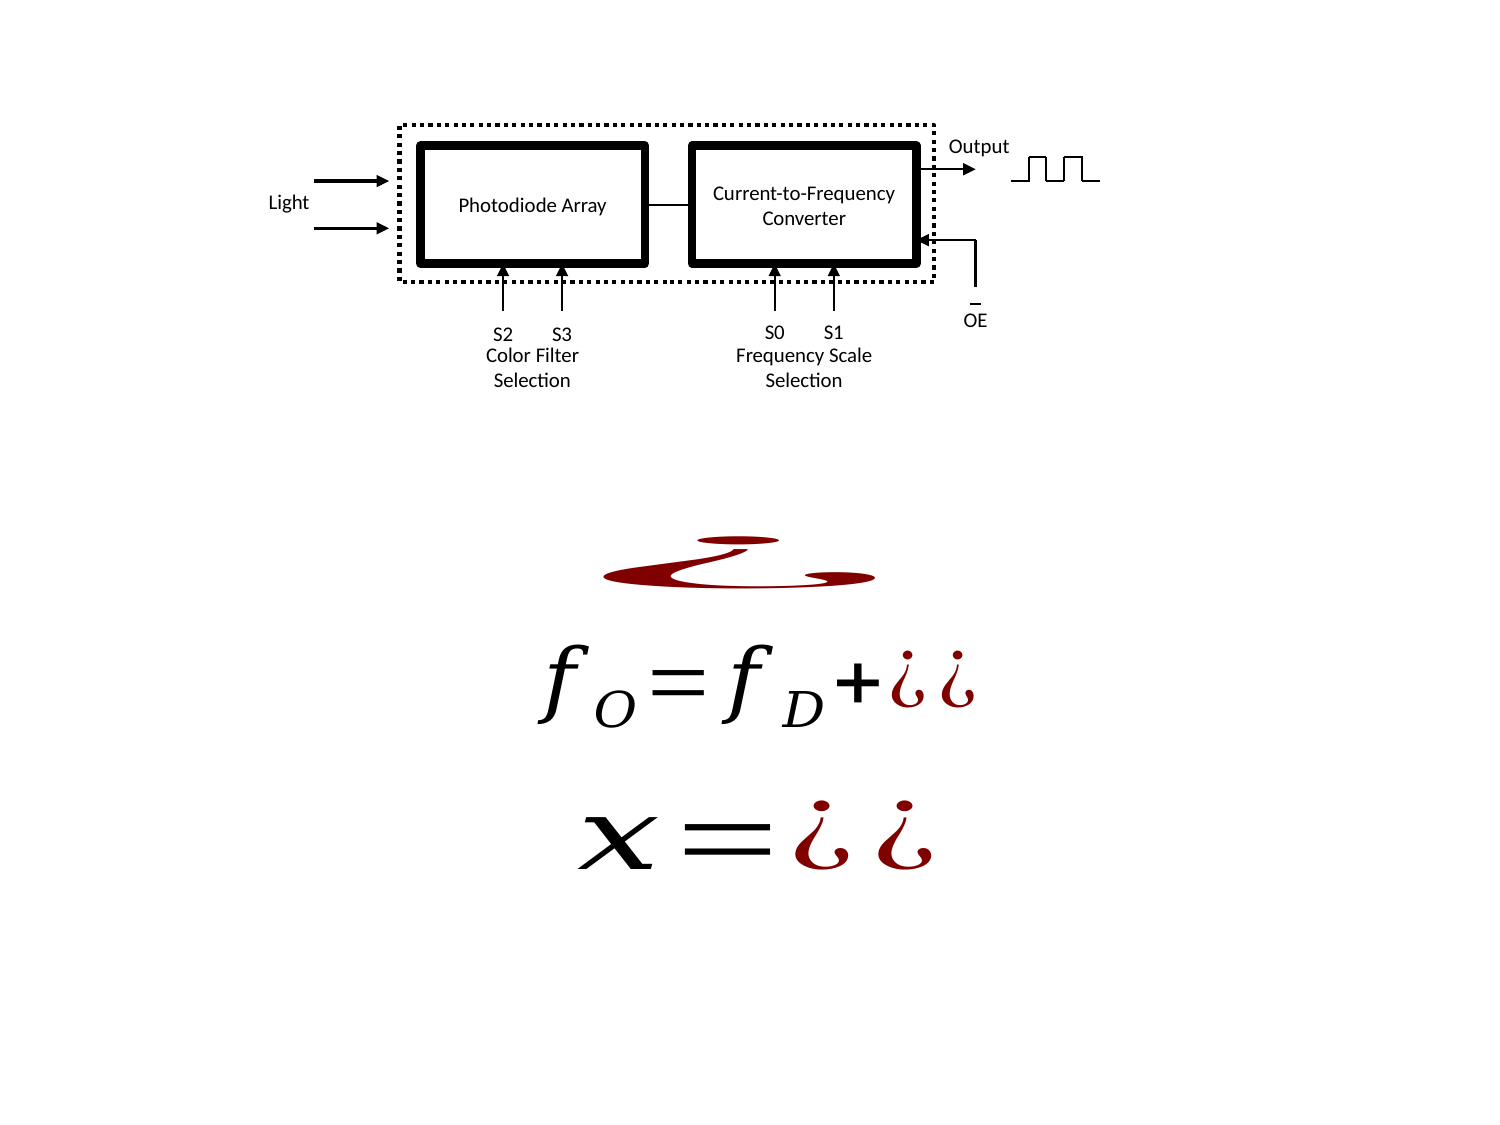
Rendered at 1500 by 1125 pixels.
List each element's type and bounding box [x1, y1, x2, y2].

text_box [253, 125, 1100, 401]
